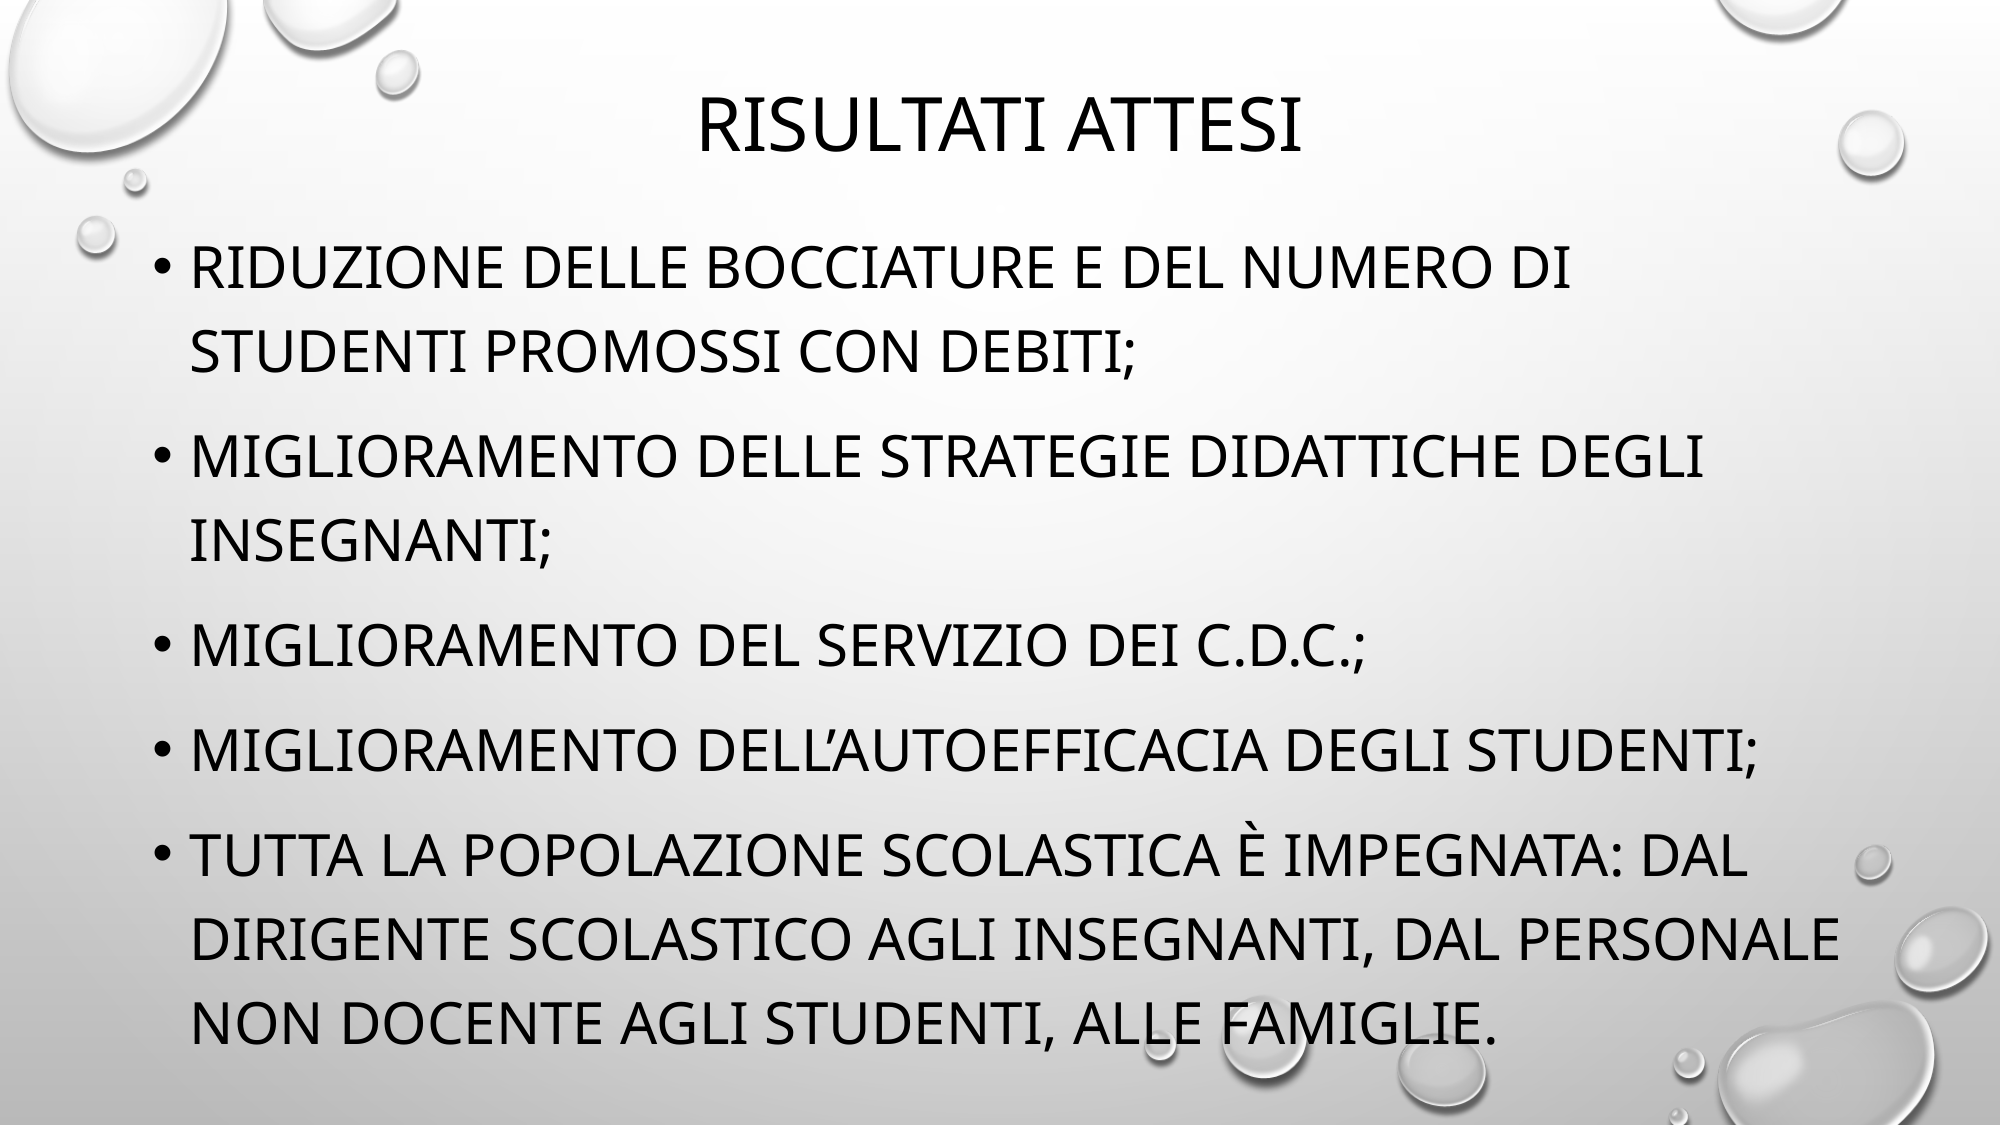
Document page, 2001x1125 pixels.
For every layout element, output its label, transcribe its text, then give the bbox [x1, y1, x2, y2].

title RISULTATI ATTESI [149, 63, 1851, 191]
picture [0, 0, 2000, 1125]
list Riduzione delle bocciature e del numero di studenti promossi con debiti; Miglioramento delle strategie didattiche degli insegnanti; Miglioramento del servizio dei C.d.C.; Miglioramento dell’autoefficacia degli studenti; Tutta la popolazione scolastica è impegnata: dal Dirigente Scolastico agli insegnanti, dal personale non docente agli studenti, alle famiglie. [137, 209, 1863, 1048]
